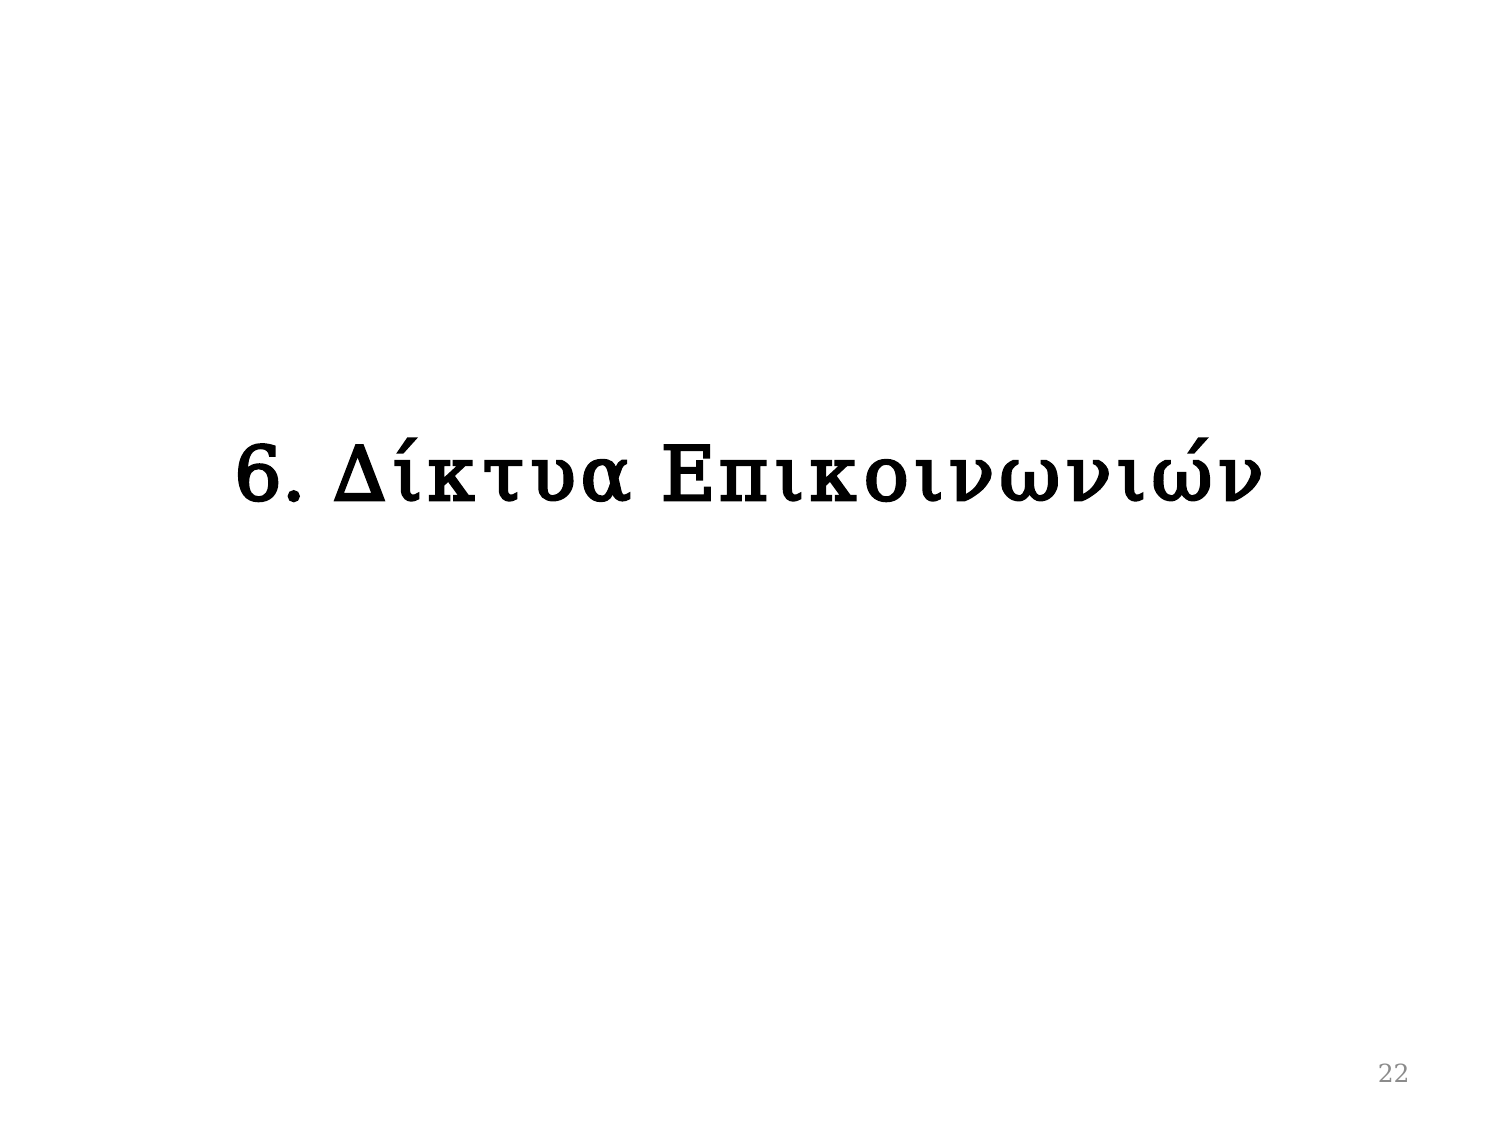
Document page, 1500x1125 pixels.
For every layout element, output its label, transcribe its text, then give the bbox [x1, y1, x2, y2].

slide_number 22 [1074, 1042, 1425, 1103]
title 6. Δίκτυα Επικοινωνιών [112, 349, 1388, 591]
